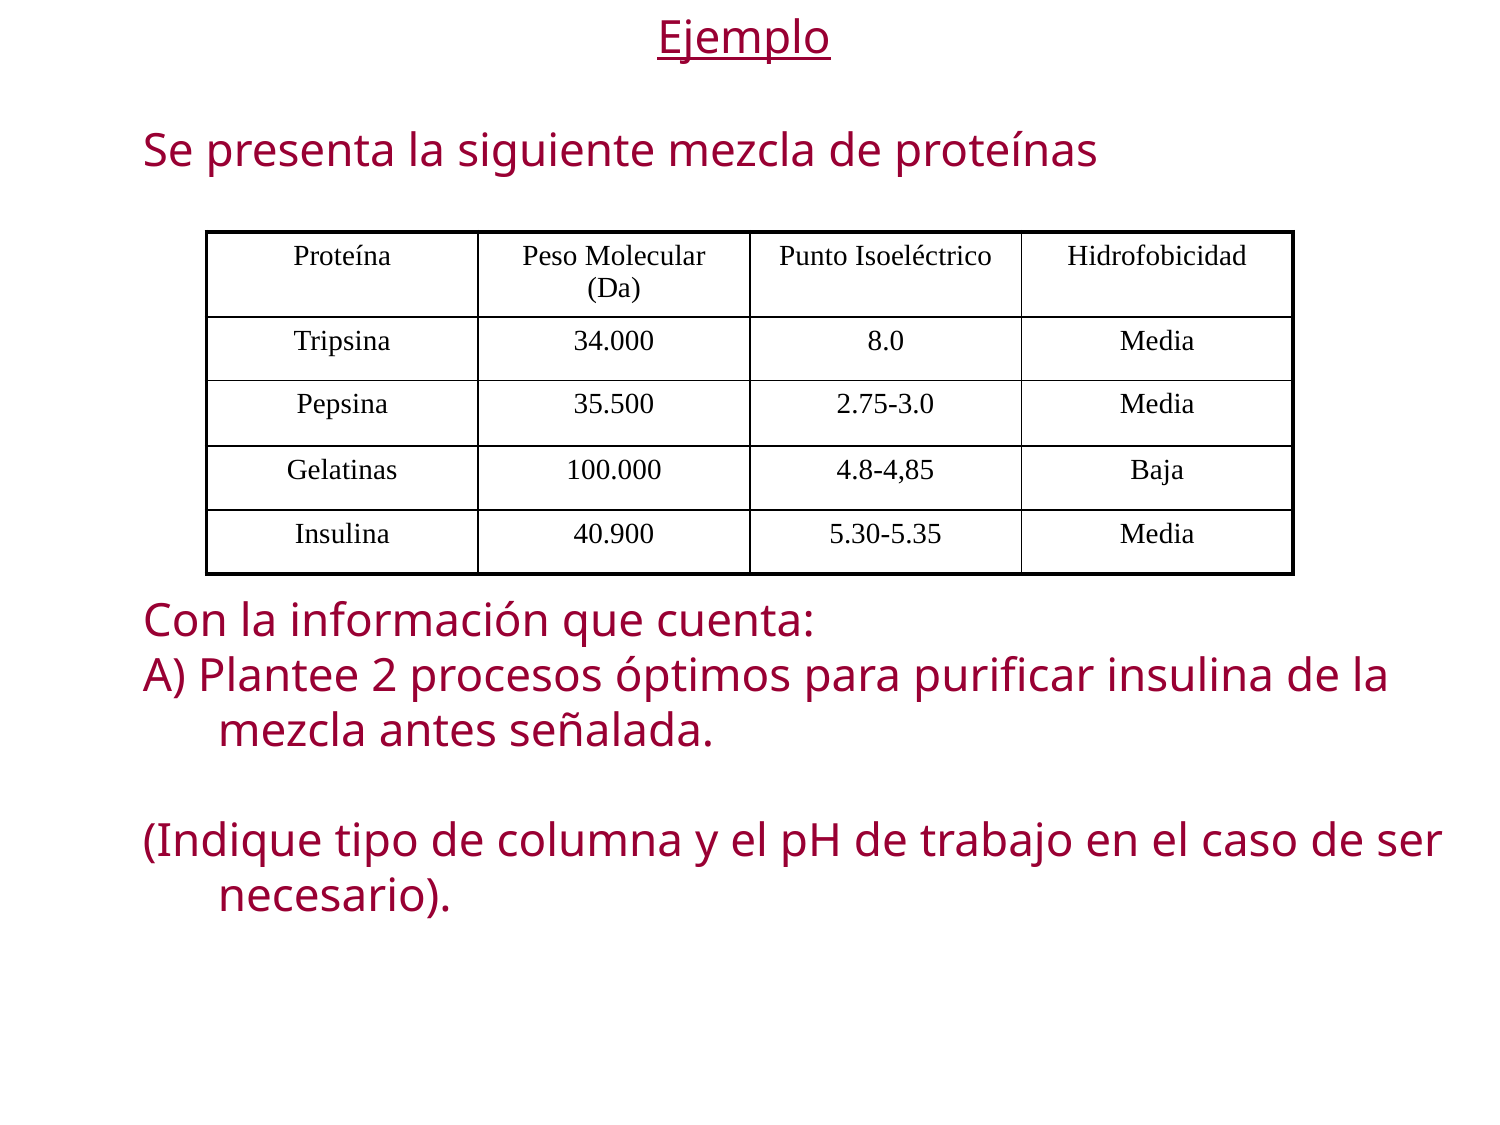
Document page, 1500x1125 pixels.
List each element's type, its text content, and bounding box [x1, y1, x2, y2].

table_cell Tripsina [208, 318, 477, 380]
table_cell 34.000 [479, 318, 749, 380]
table_cell Baja [1022, 447, 1291, 509]
table_cell Media [1022, 381, 1291, 445]
table_cell Media [1022, 511, 1291, 572]
table_header Proteína [208, 234, 477, 316]
table_cell 35.500 [479, 381, 749, 445]
table_cell 8.0 [751, 318, 1021, 380]
table_cell 40.900 [479, 511, 749, 572]
table_cell 4.8-4,85 [751, 447, 1021, 509]
table_cell Pepsina [208, 381, 477, 445]
table_header Punto Isoeléctrico [751, 234, 1021, 316]
table_cell Gelatinas [208, 447, 477, 509]
table_cell Media [1022, 318, 1291, 380]
text_box Ejemplo [76, 0, 1412, 70]
table_cell 2.75-3.0 [751, 381, 1021, 445]
table_header Hidrofobicidad [1022, 234, 1291, 316]
table_cell 100.000 [479, 447, 749, 509]
table_header Peso Molecular (Da) [479, 234, 749, 316]
table_cell 5.30-5.35 [751, 511, 1021, 572]
text_box Se presenta la siguiente mezcla de proteínas Con la información que cuenta: A) Plantee 2 procesos óptimos para purificar insulina de la mezcla antes señalada. (Indique tipo de columna y el pH de trabajo en el caso de ser necesario). [53, 113, 1500, 514]
table_cell Insulina [208, 511, 477, 572]
